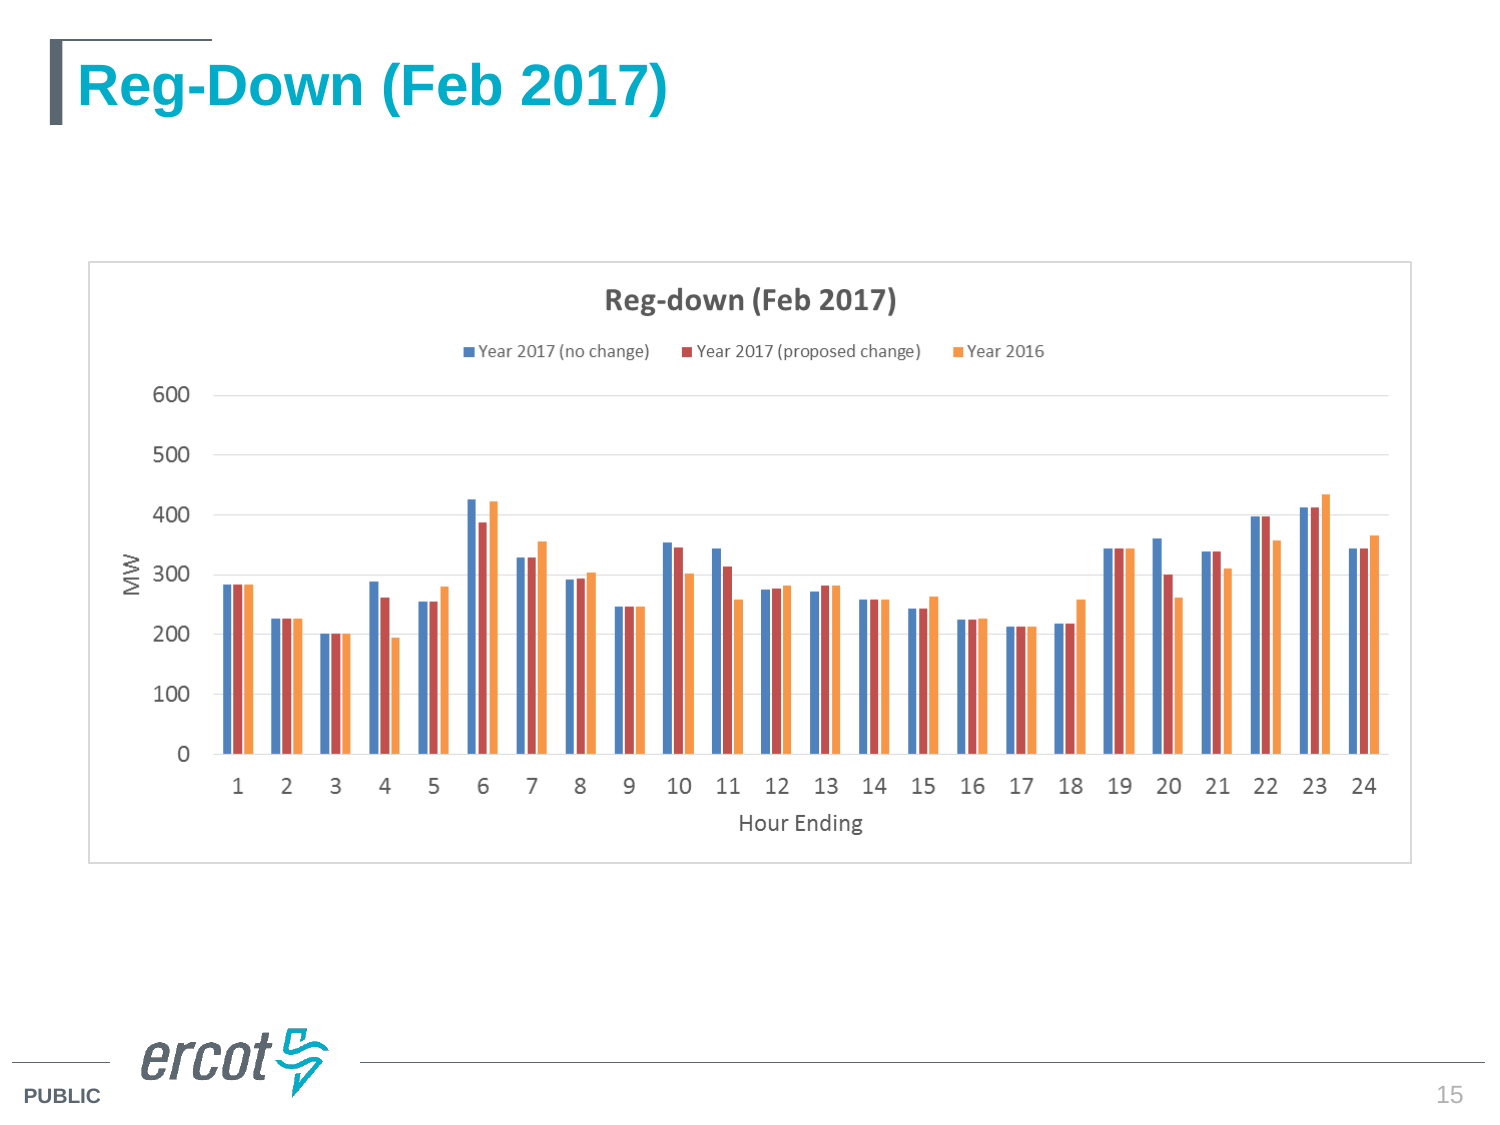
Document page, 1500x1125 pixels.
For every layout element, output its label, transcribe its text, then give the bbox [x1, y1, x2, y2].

picture [88, 261, 1412, 864]
slide_number 15 [1412, 1076, 1488, 1112]
picture [137, 1024, 332, 1100]
title Reg-Down (Feb 2017) [62, 39, 1450, 228]
